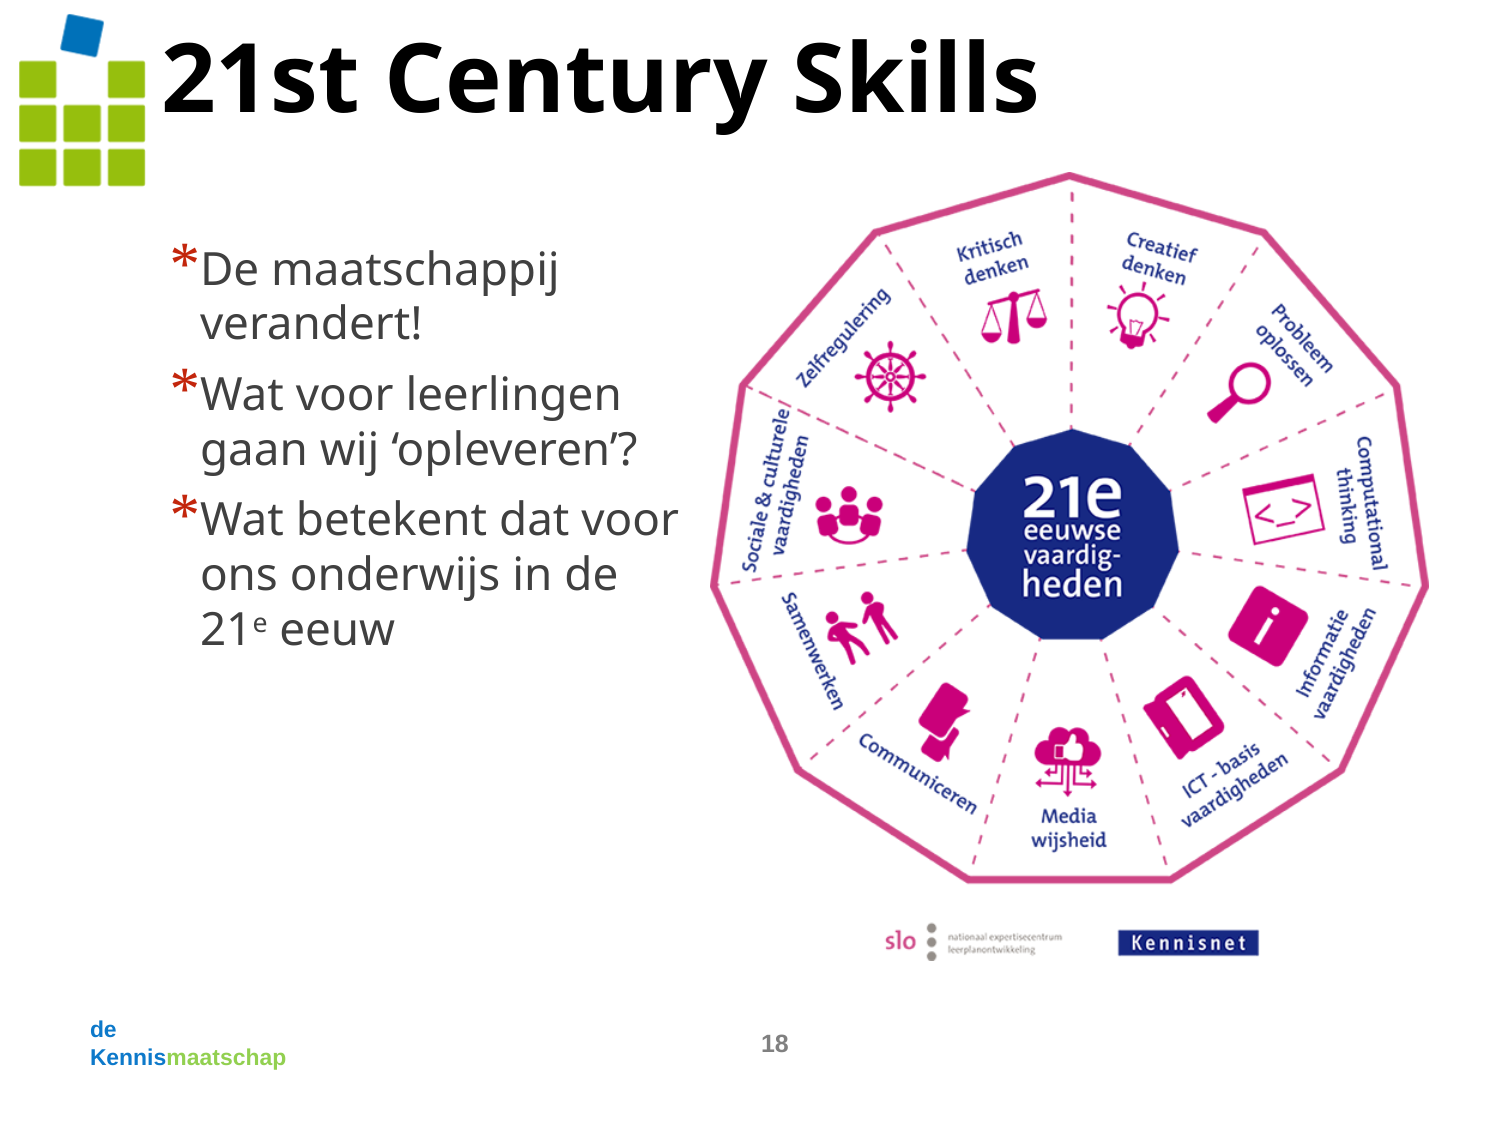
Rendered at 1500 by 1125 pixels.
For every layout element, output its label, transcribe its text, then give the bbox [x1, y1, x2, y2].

picture [17, 3, 147, 197]
footer de Kennismaatschap [75, 1012, 624, 1073]
picture [710, 172, 1429, 961]
slide_number 18 [624, 1012, 925, 1073]
title 21st Century Skills [146, 8, 1495, 197]
list De maatschappij verandert! Wat voor leerlingen gaan wij ‘opleveren’? Wat betekent dat voor ons onderwijs in de 21e eeuw [147, 231, 707, 965]
